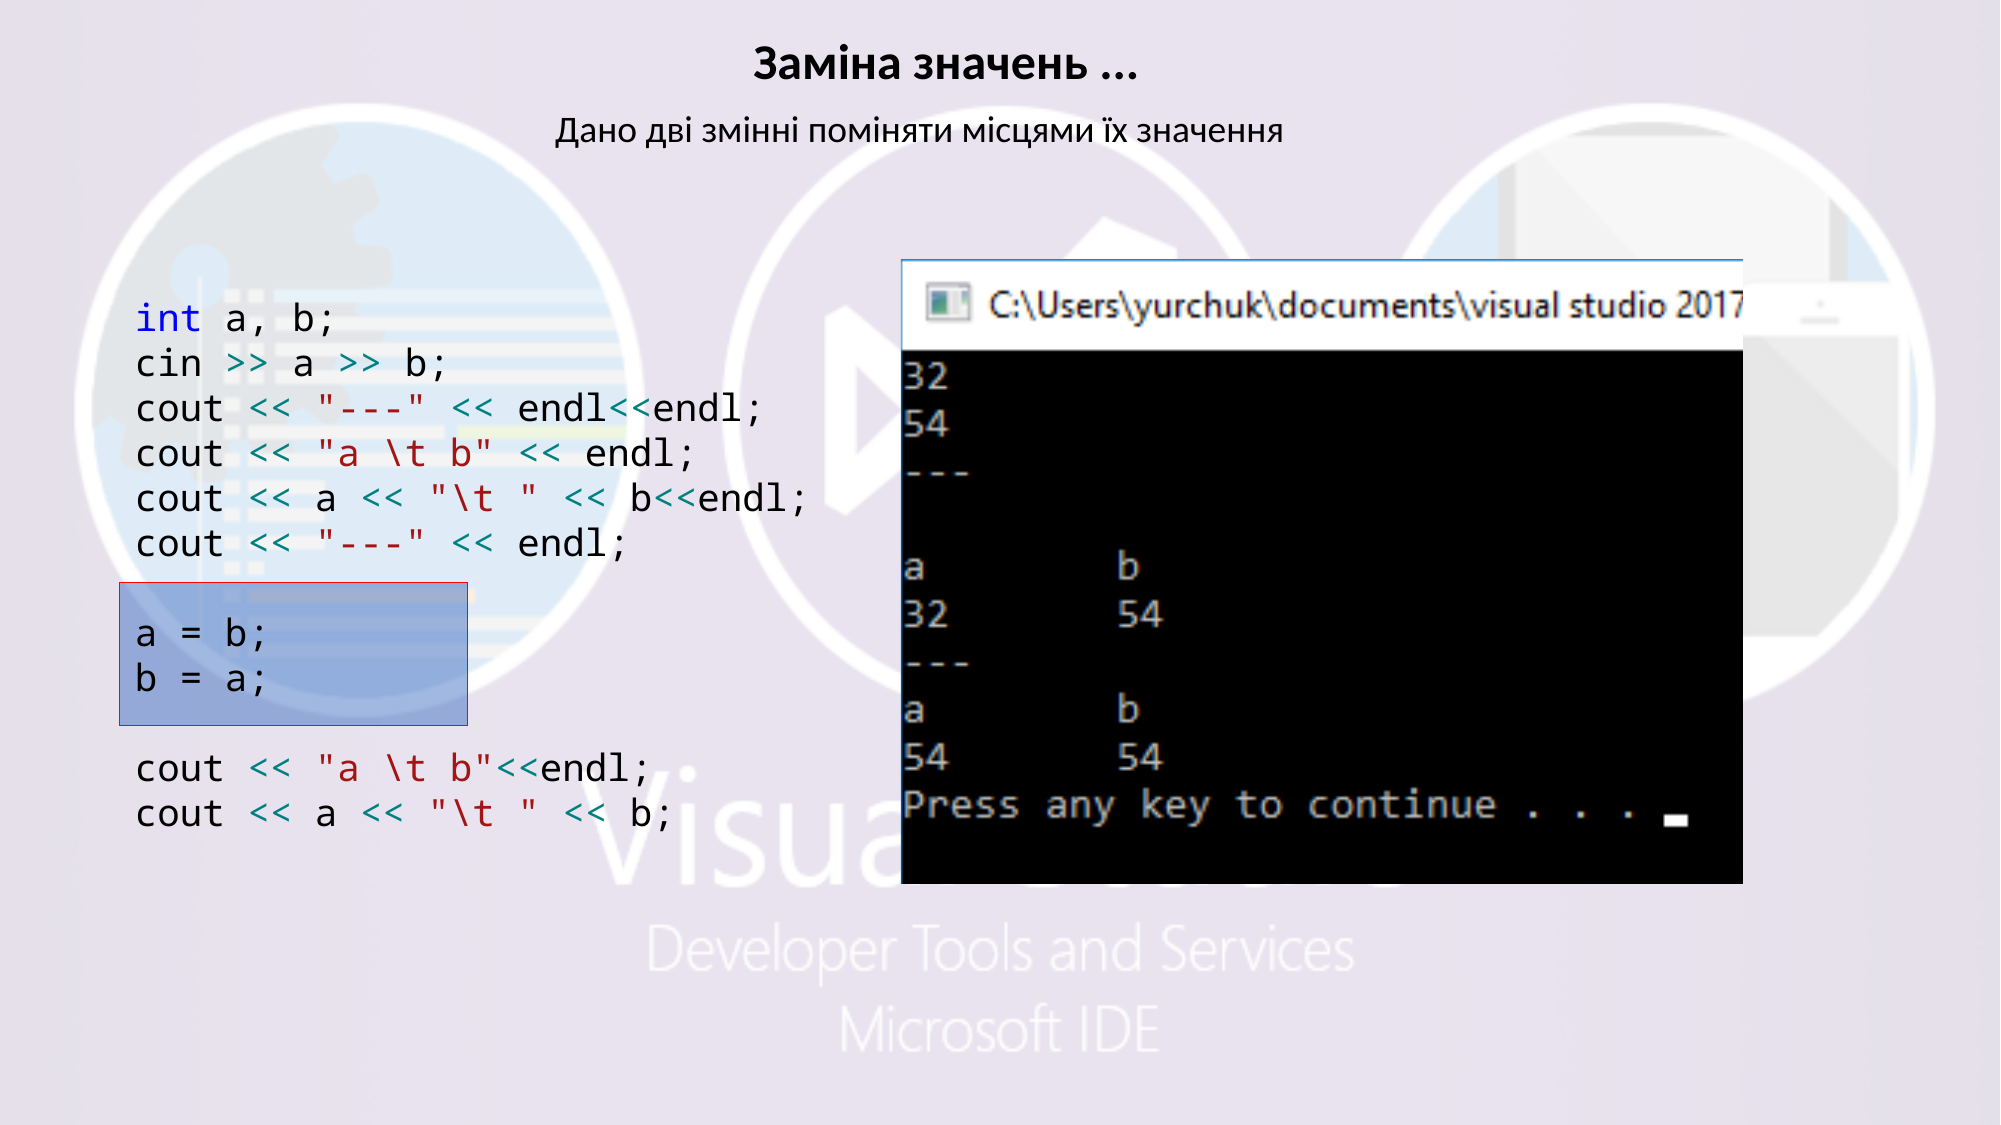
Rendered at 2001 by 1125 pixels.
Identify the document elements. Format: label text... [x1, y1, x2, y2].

text_box Заміна значень ... [738, 22, 1155, 97]
text_box Дано дві змінні поміняти місцями їх значення [540, 97, 1300, 158]
picture [900, 259, 1743, 884]
text_box int a, b; cin >> a >> b; cout << "---" << endl<<endl; cout << "a \t b" << endl; cout << a << "\t " << b<<endl; cout << "---" << endl; a = b; b = a; cout << "a \t b"<<endl; cout << a << "\t " << b; [120, 286, 900, 842]
